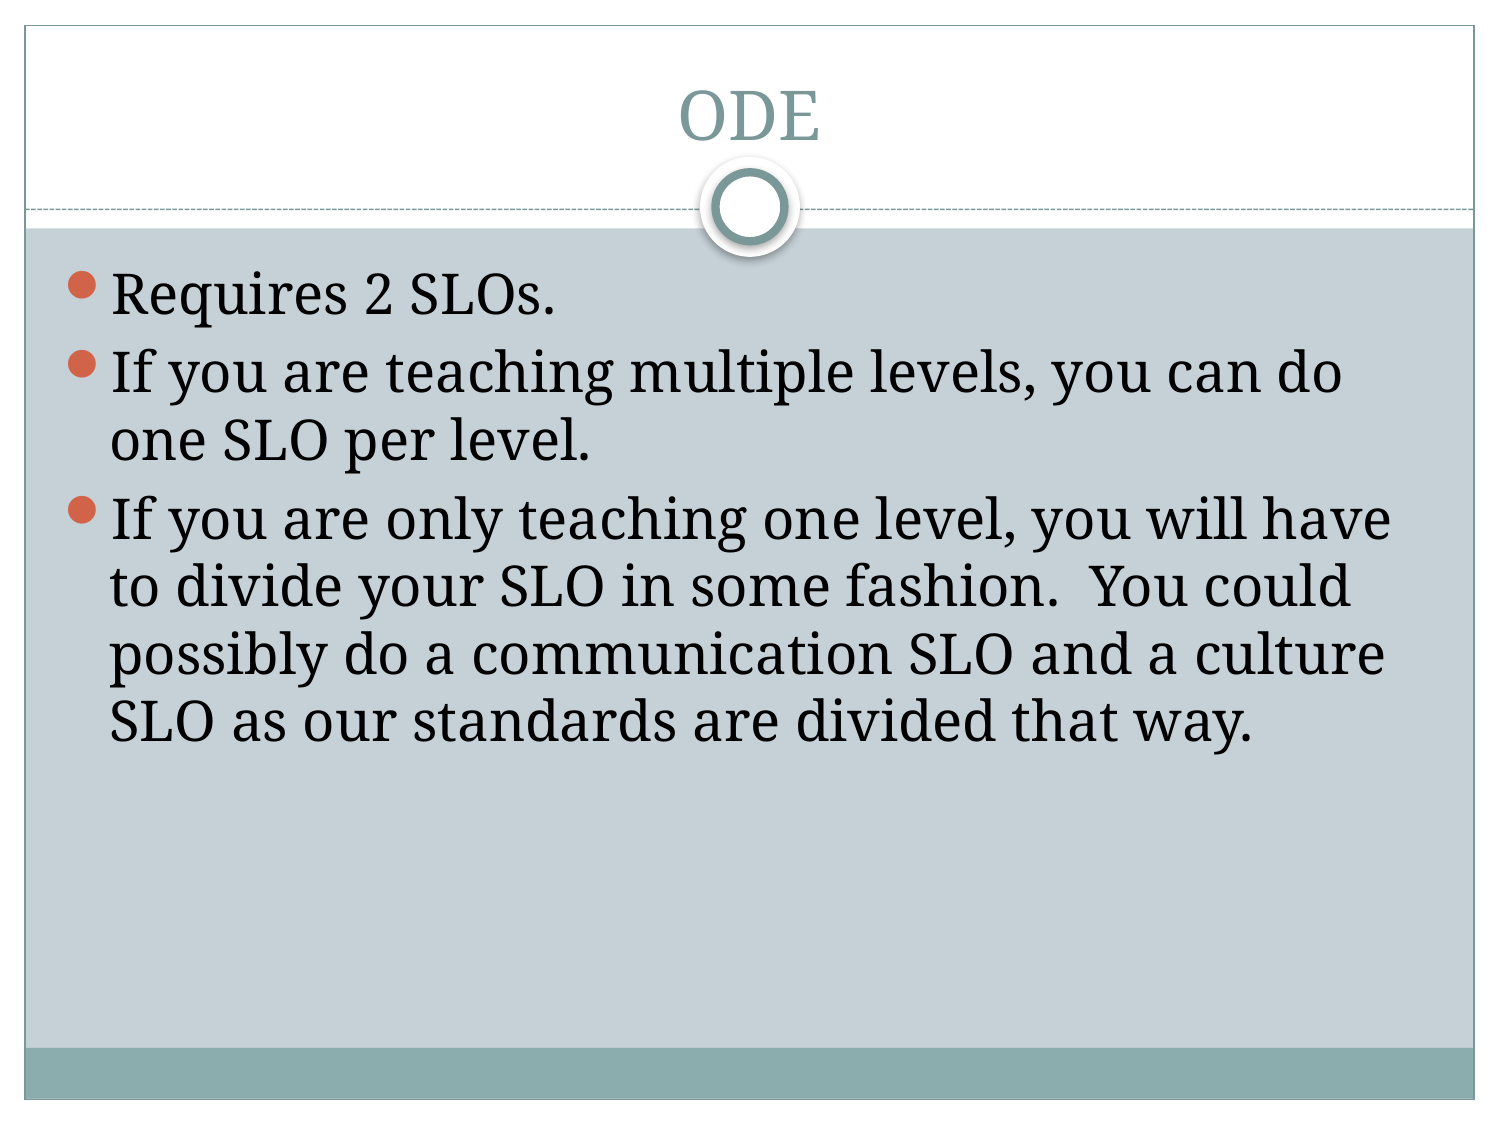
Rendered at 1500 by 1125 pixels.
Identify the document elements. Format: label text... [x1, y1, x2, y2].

list Requires 2 SLOs. If you are teaching multiple levels, you can do one SLO per level. If you are only teaching one level, you will have to divide your SLO in some fashion. You could possibly do a communication SLO and a culture SLO as our standards are divided that way. [49, 250, 1445, 1001]
title ODE [49, 37, 1450, 162]
